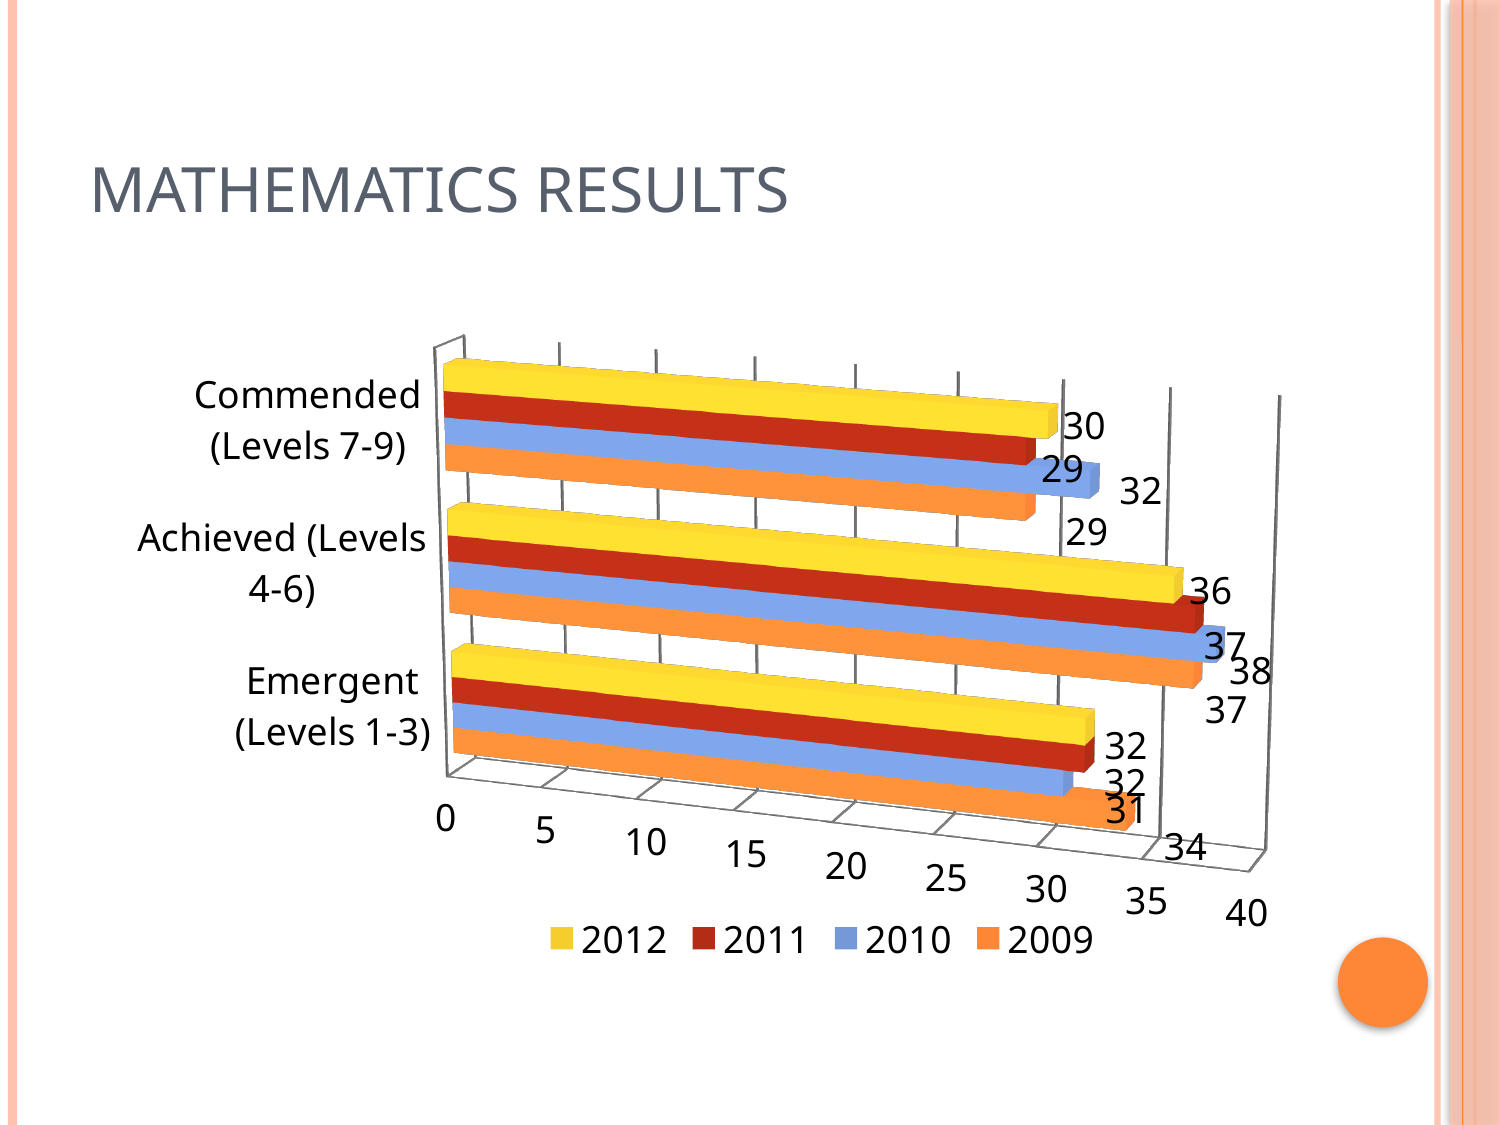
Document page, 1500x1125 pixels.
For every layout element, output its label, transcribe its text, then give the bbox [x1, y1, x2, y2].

title Mathematics Results [75, 45, 1300, 233]
chart [136, 261, 1500, 973]
